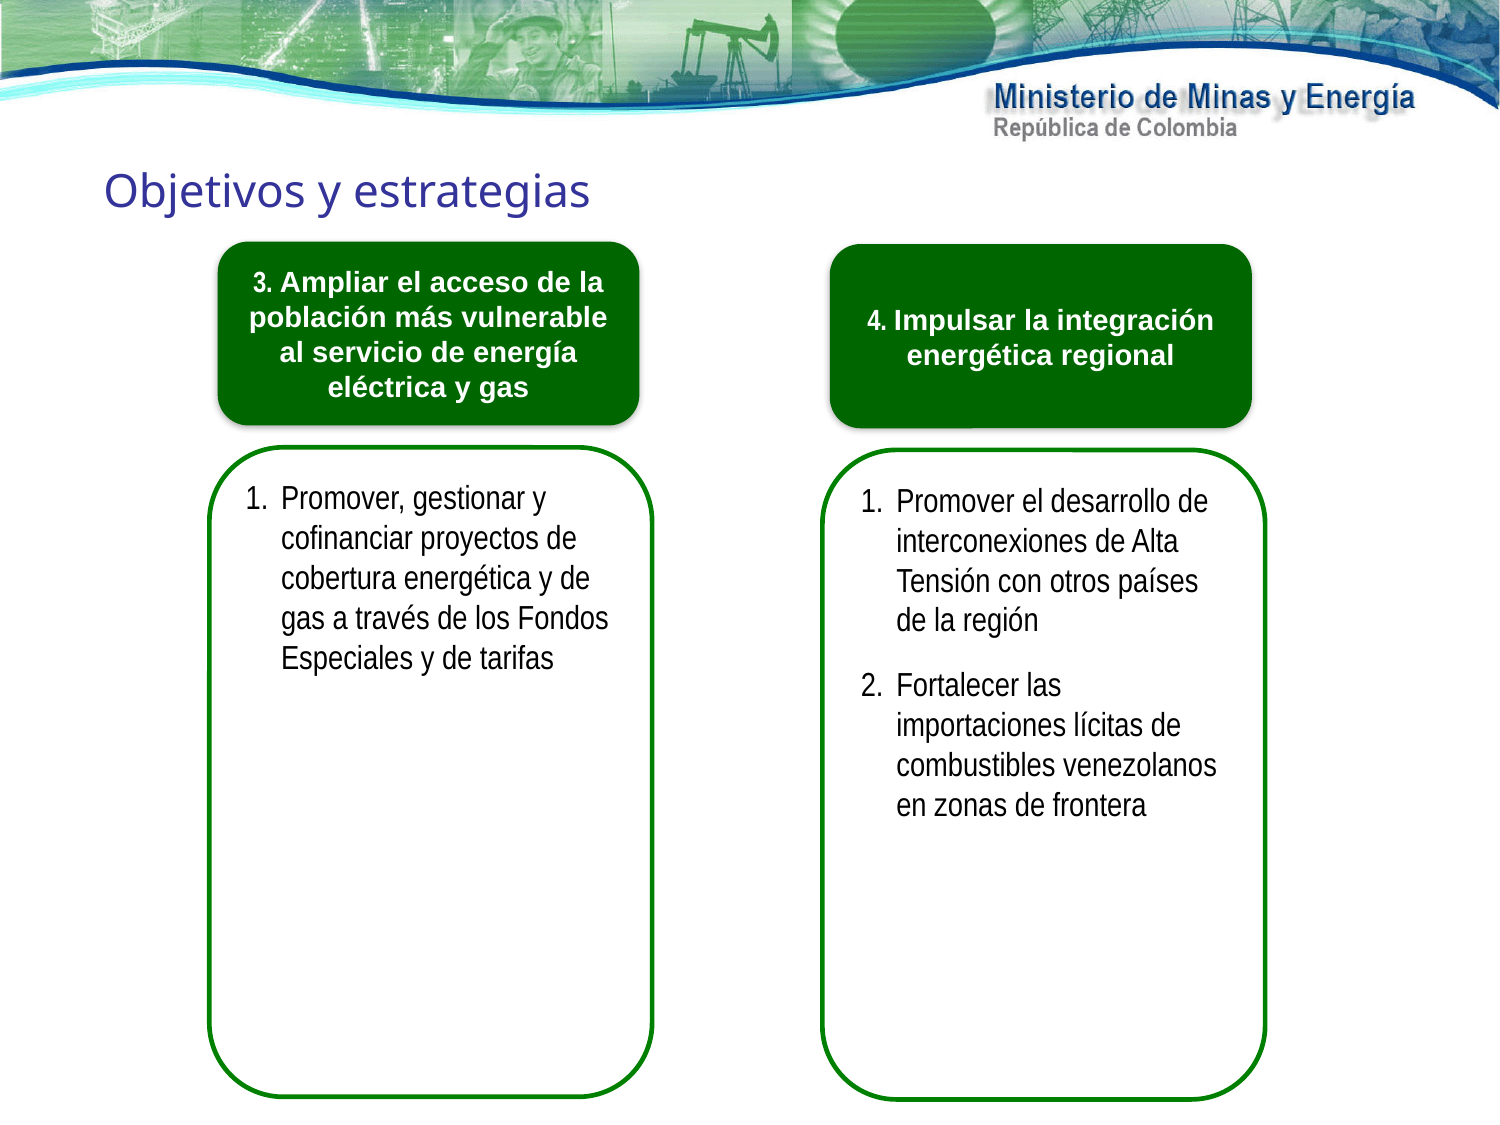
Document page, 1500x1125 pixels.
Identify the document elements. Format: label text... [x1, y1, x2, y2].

text_box Promover el desarrollo de interconexiones de Alta Tensión con otros países de la región Fortalecer las importaciones lícitas de combustibles venezolanos en zonas de frontera [822, 449, 1266, 1100]
text_box 3. Ampliar el acceso de la población más vulnerable al servicio de energía eléctrica y gas [217, 241, 640, 426]
text_box Objetivos y estrategias [88, 144, 1446, 225]
picture [0, 0, 1500, 1125]
text_box 1. Promover, gestionar y cofinanciar proyectos de cobertura energética y de gas a través de los Fondos Especiales y de tarifas [209, 447, 653, 1097]
text_box 4. Impulsar la integración energética regional [829, 244, 1252, 429]
